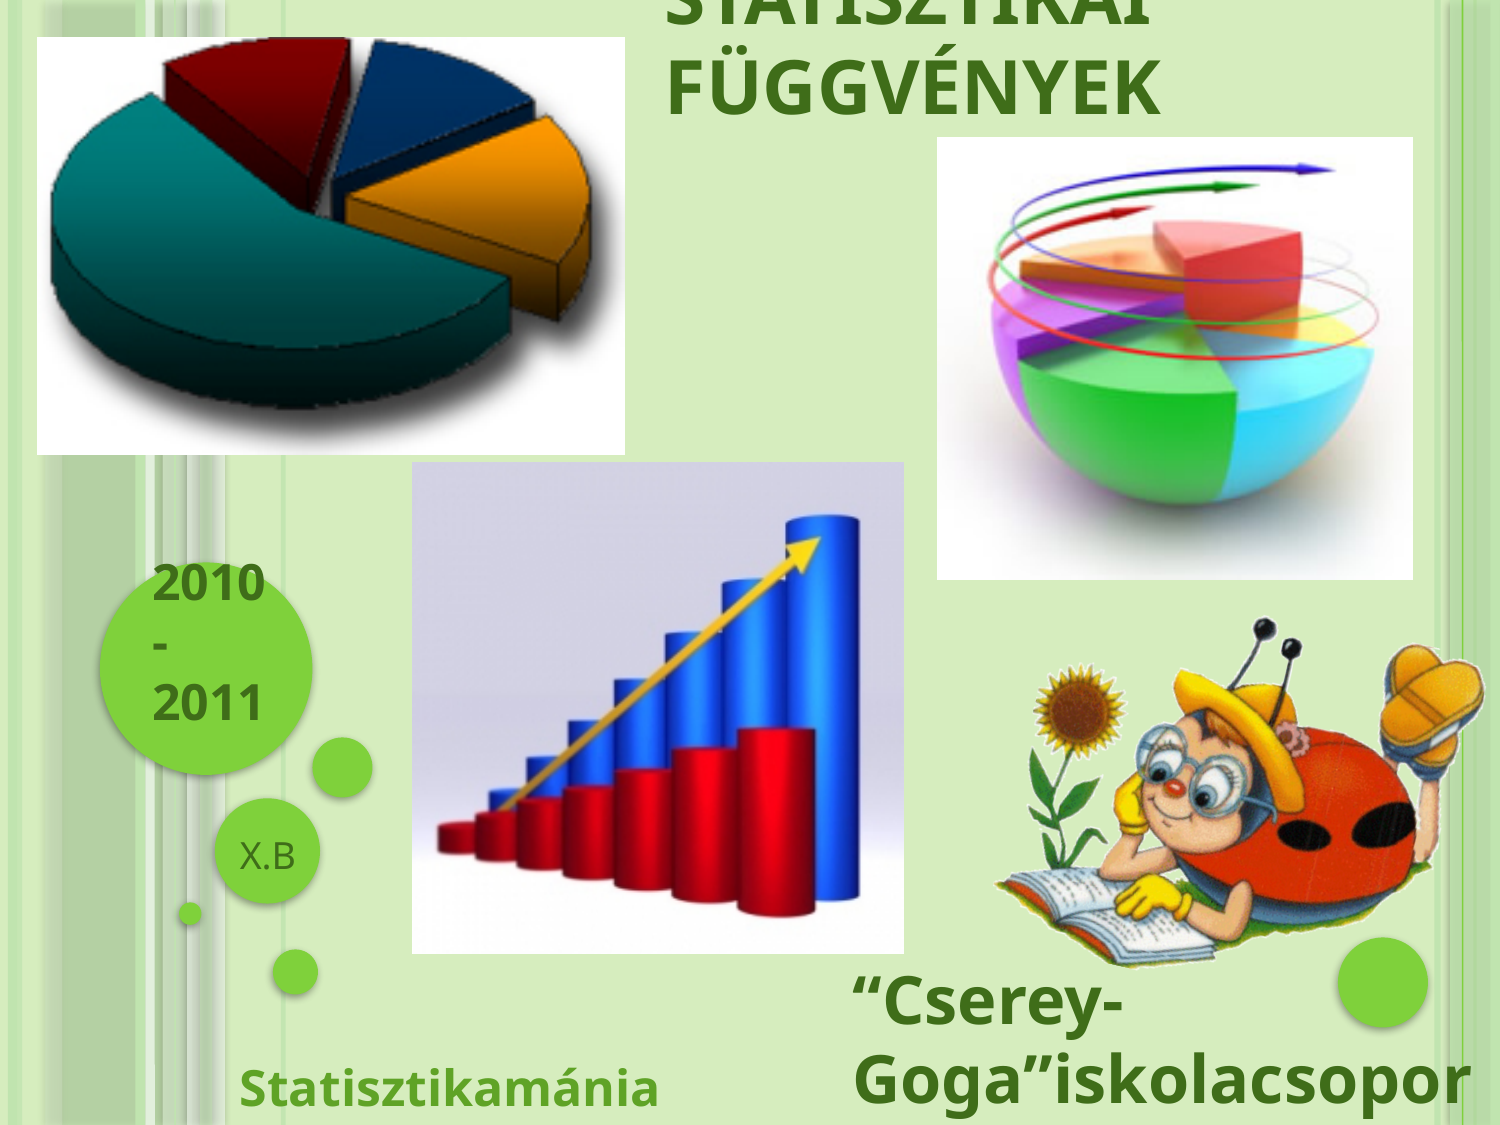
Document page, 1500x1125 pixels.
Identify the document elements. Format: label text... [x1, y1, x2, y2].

subtitle “Cserey-Goga”iskolacsoport Kraszna [837, 950, 1500, 1088]
picture [36, 36, 626, 456]
picture [411, 461, 904, 954]
title 2010- 2011 [137, 600, 288, 738]
text_box Statisztikamánia csoportja [225, 1049, 875, 1125]
text_box Statisztikai függvények [650, 37, 1450, 138]
picture [936, 136, 1499, 1033]
text_box X.B [225, 824, 325, 885]
